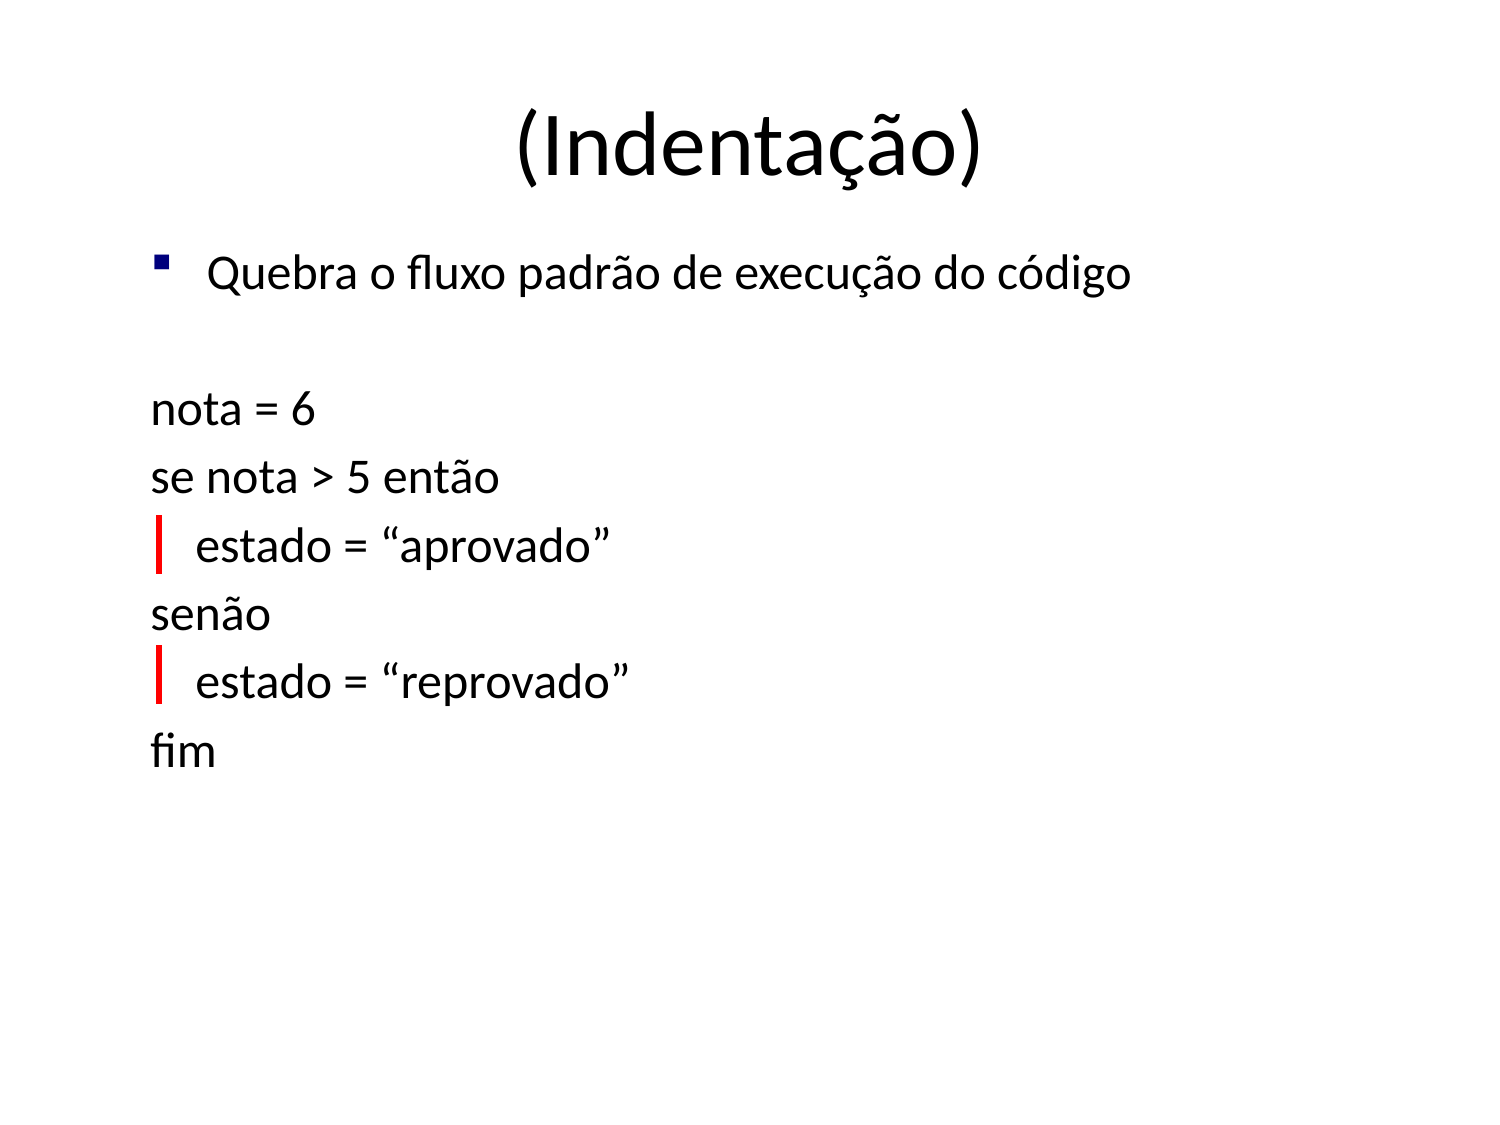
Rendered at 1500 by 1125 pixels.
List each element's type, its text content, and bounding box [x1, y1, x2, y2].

title (Indentação) [75, 45, 1425, 233]
text_box Quebra o fluxo padrão de execução do código nota = 6 se nota > 5 então estado = “aprovado” senão estado = “reprovado” fim [135, 231, 1435, 853]
